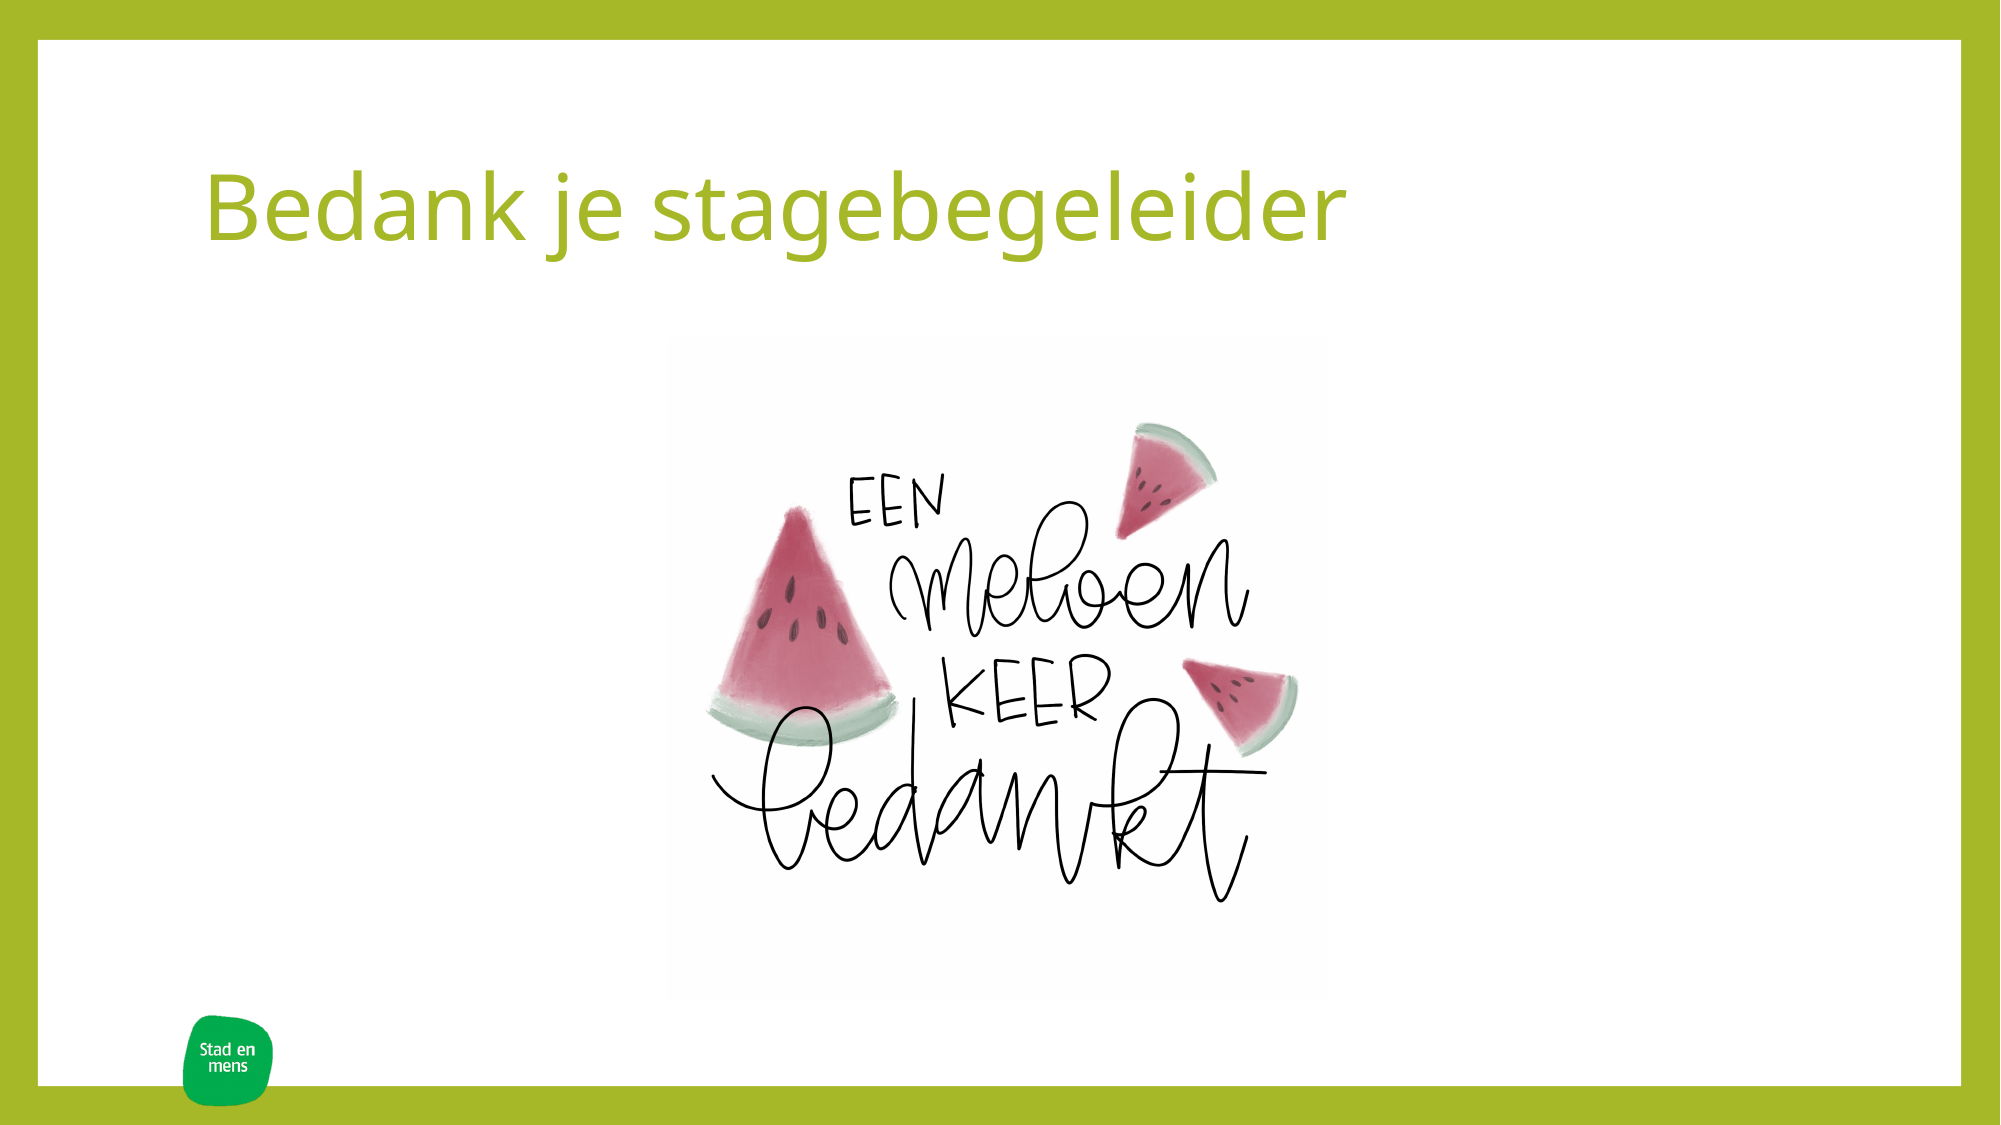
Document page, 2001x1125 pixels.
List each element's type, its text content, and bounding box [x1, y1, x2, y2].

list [665, 337, 1329, 1001]
title Bedank je stagebegeleider [187, 99, 1808, 323]
picture [179, 1013, 273, 1110]
